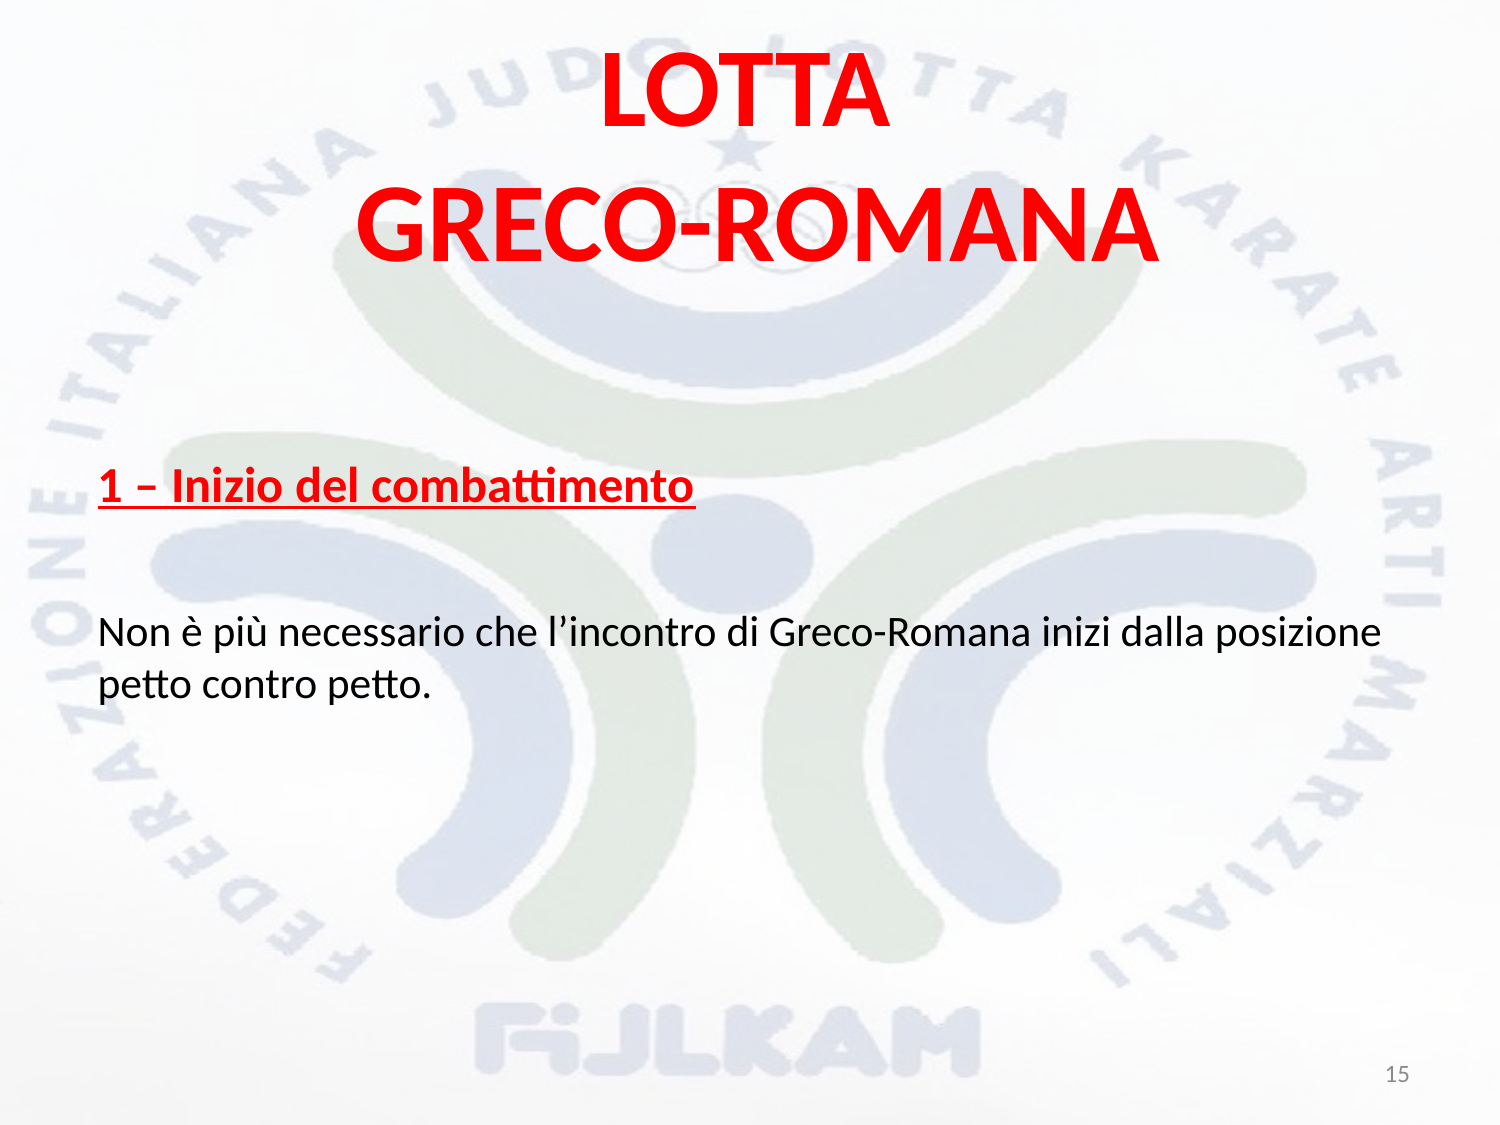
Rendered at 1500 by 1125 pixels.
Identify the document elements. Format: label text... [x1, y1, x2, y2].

text_box LOTTA GRECO-ROMANA [253, 78, 1262, 220]
slide_number 15 [1074, 1042, 1425, 1103]
list 1 – Inizio del combattimento Non è più necessario che l’incontro di Greco-Romana inizi dalla posizione petto contro petto. [82, 444, 1433, 717]
